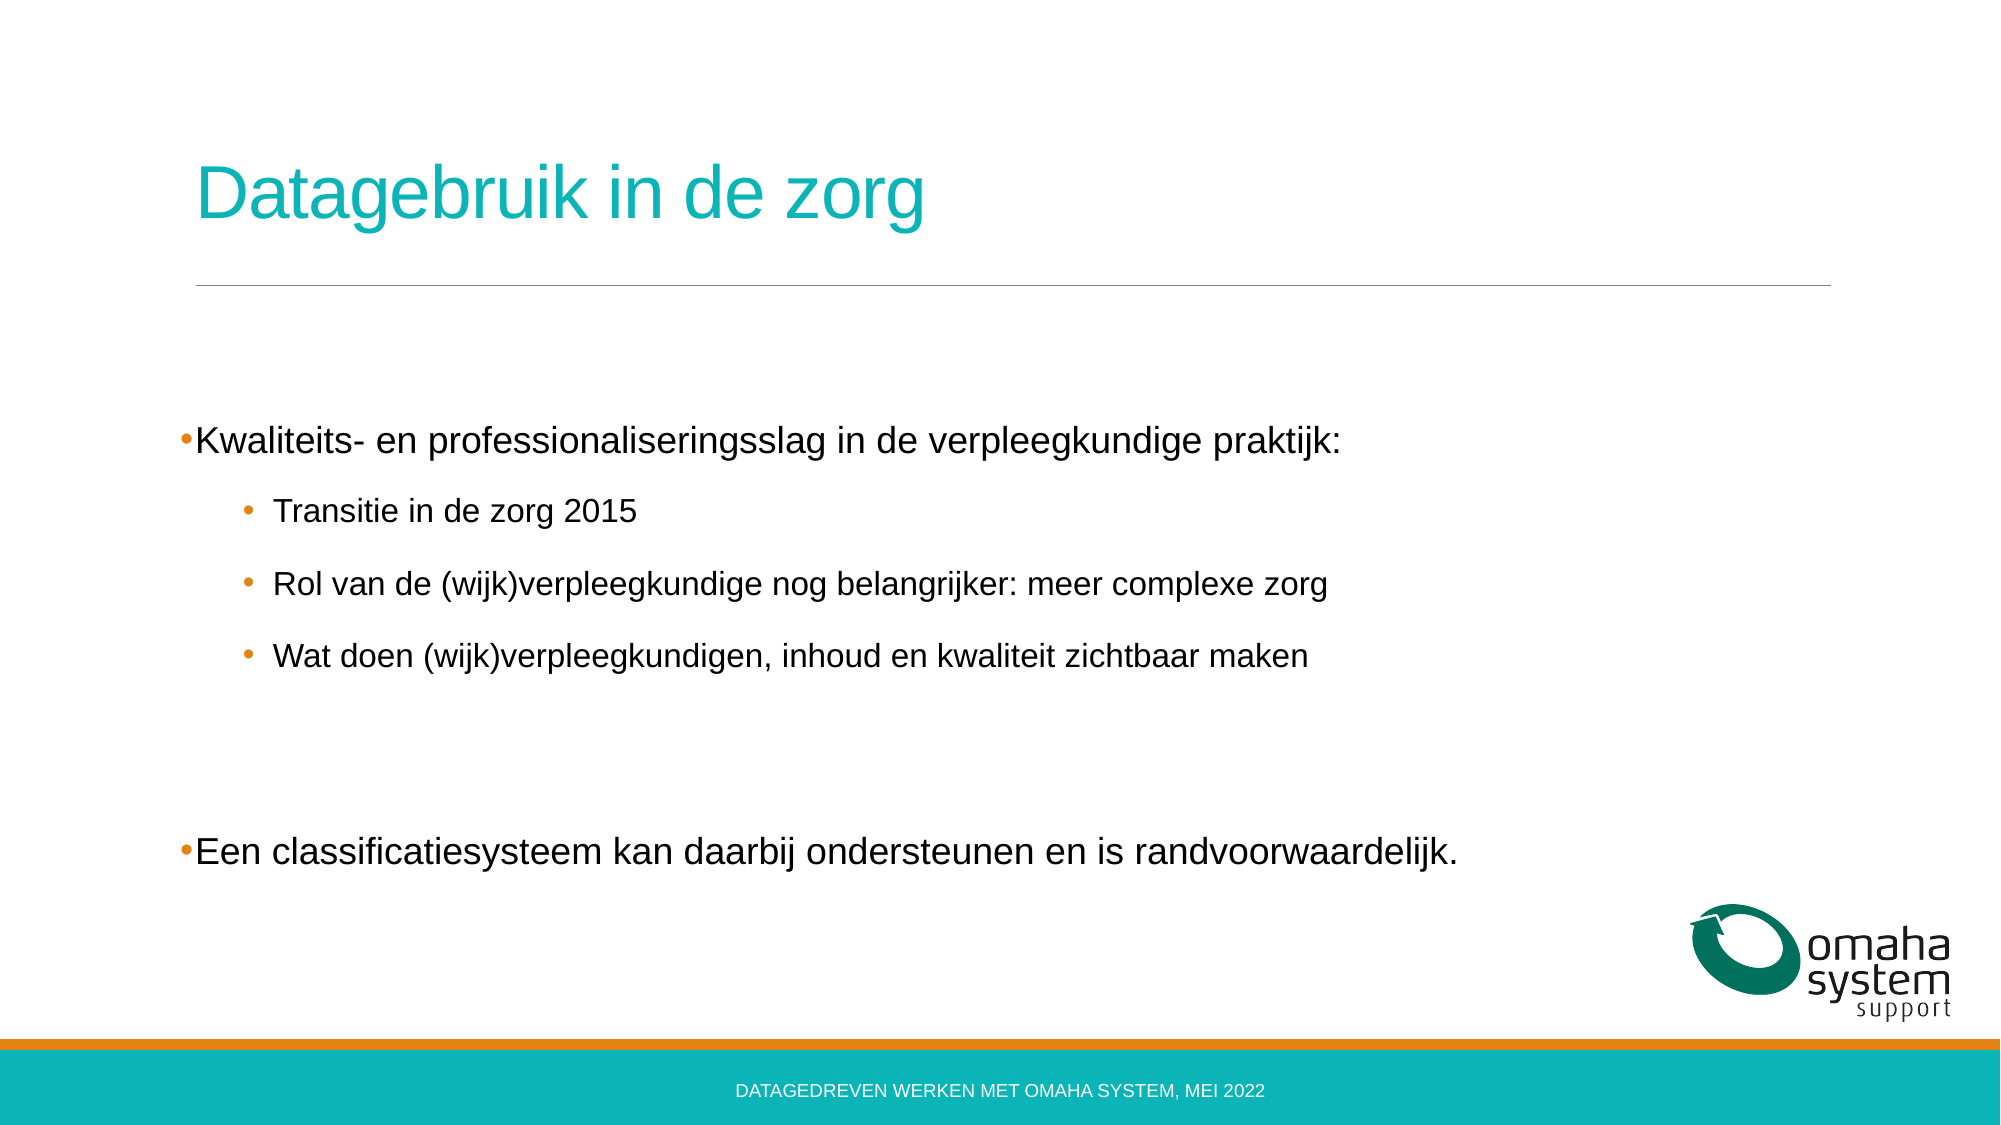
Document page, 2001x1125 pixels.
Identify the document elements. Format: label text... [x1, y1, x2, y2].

list Kwaliteits- en professionaliseringsslag in de verpleegkundige praktijk: Transitie in de zorg 2015 Rol van de (wijk)verpleegkundige nog belangrijker: meer complexe zorg Wat doen (wijk)verpleegkundigen, inhoud en kwaliteit zichtbaar maken Een classificatiesysteem kan daarbij ondersteunen en is randvoorwaardelijk. [180, 302, 1830, 963]
footer Datagedreven werken met Omaha System, mei 2022 [604, 1059, 1396, 1120]
title Datagebruik in de zorg [180, 47, 1830, 285]
picture [1690, 904, 1950, 1022]
